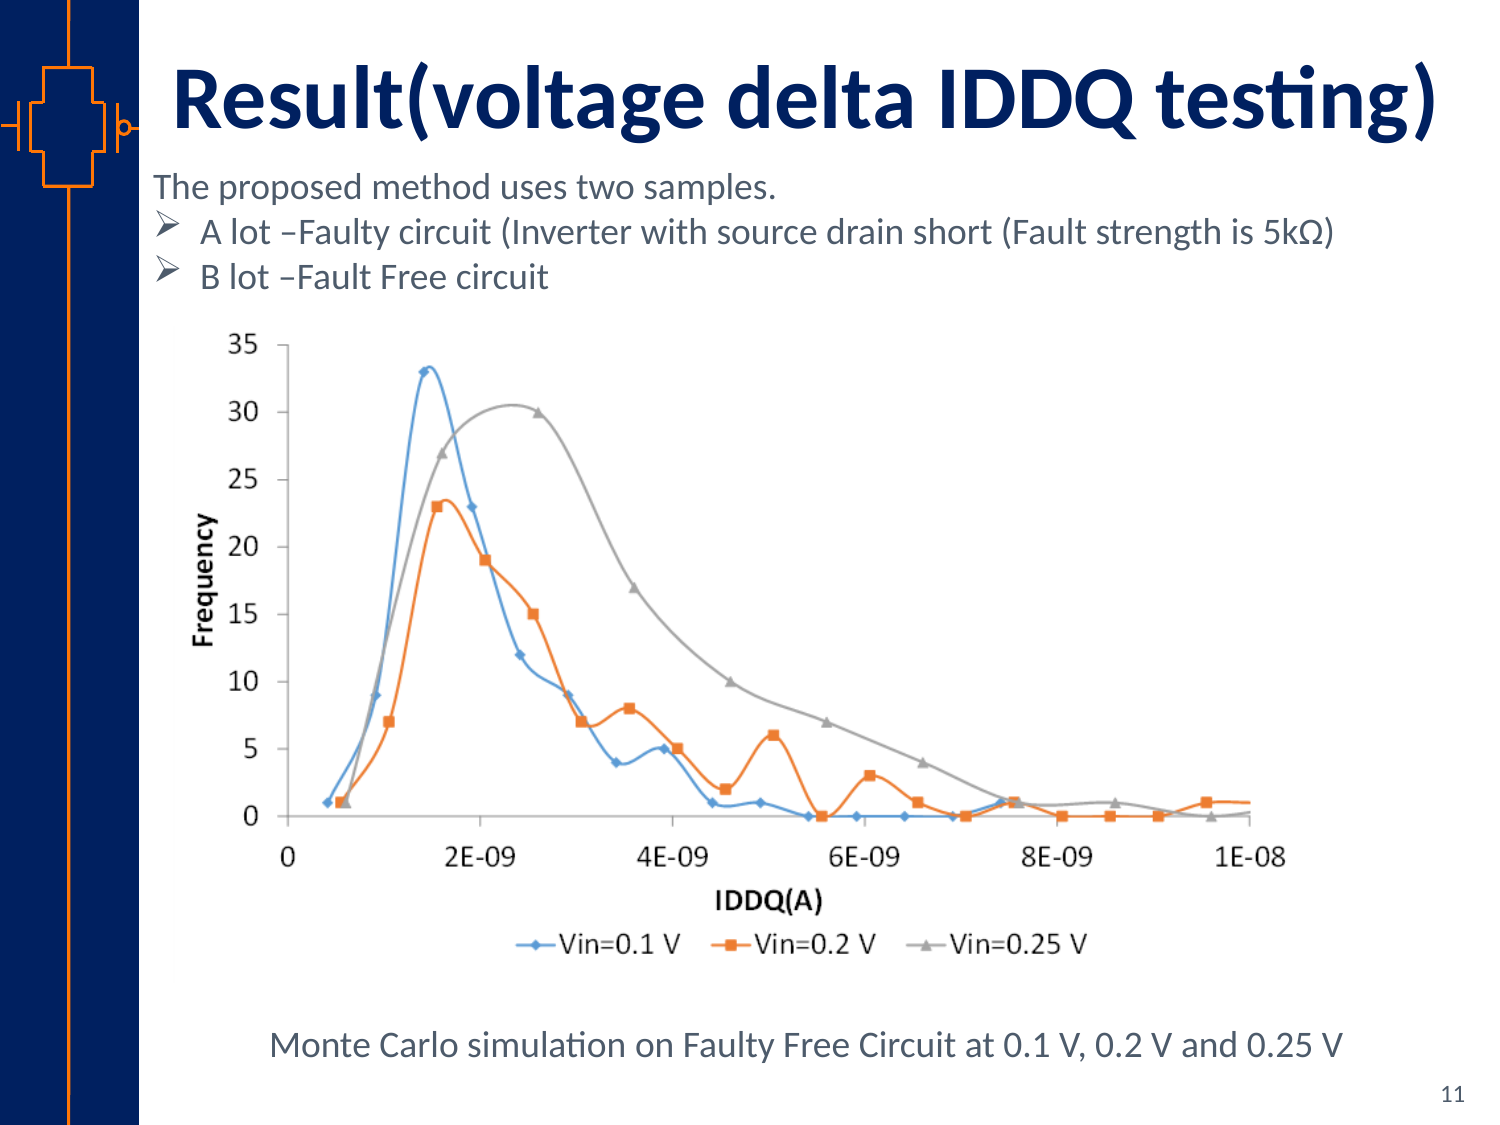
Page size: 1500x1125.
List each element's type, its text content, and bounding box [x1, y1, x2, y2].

title Result(voltage delta IDDQ testing) [157, 29, 1456, 154]
slide_number 11 [1425, 1062, 1488, 1123]
picture [172, 326, 1426, 983]
text_box Monte Carlo simulation on Faulty Free Circuit at 0.1 V, 0.2 V and 0.25 V [173, 1012, 1441, 1073]
text_box The proposed method uses two samples. A lot –Faulty circuit (Inverter with source drain short (Fault strength is 5kΩ) B lot –Fault Free circuit [138, 154, 1488, 304]
